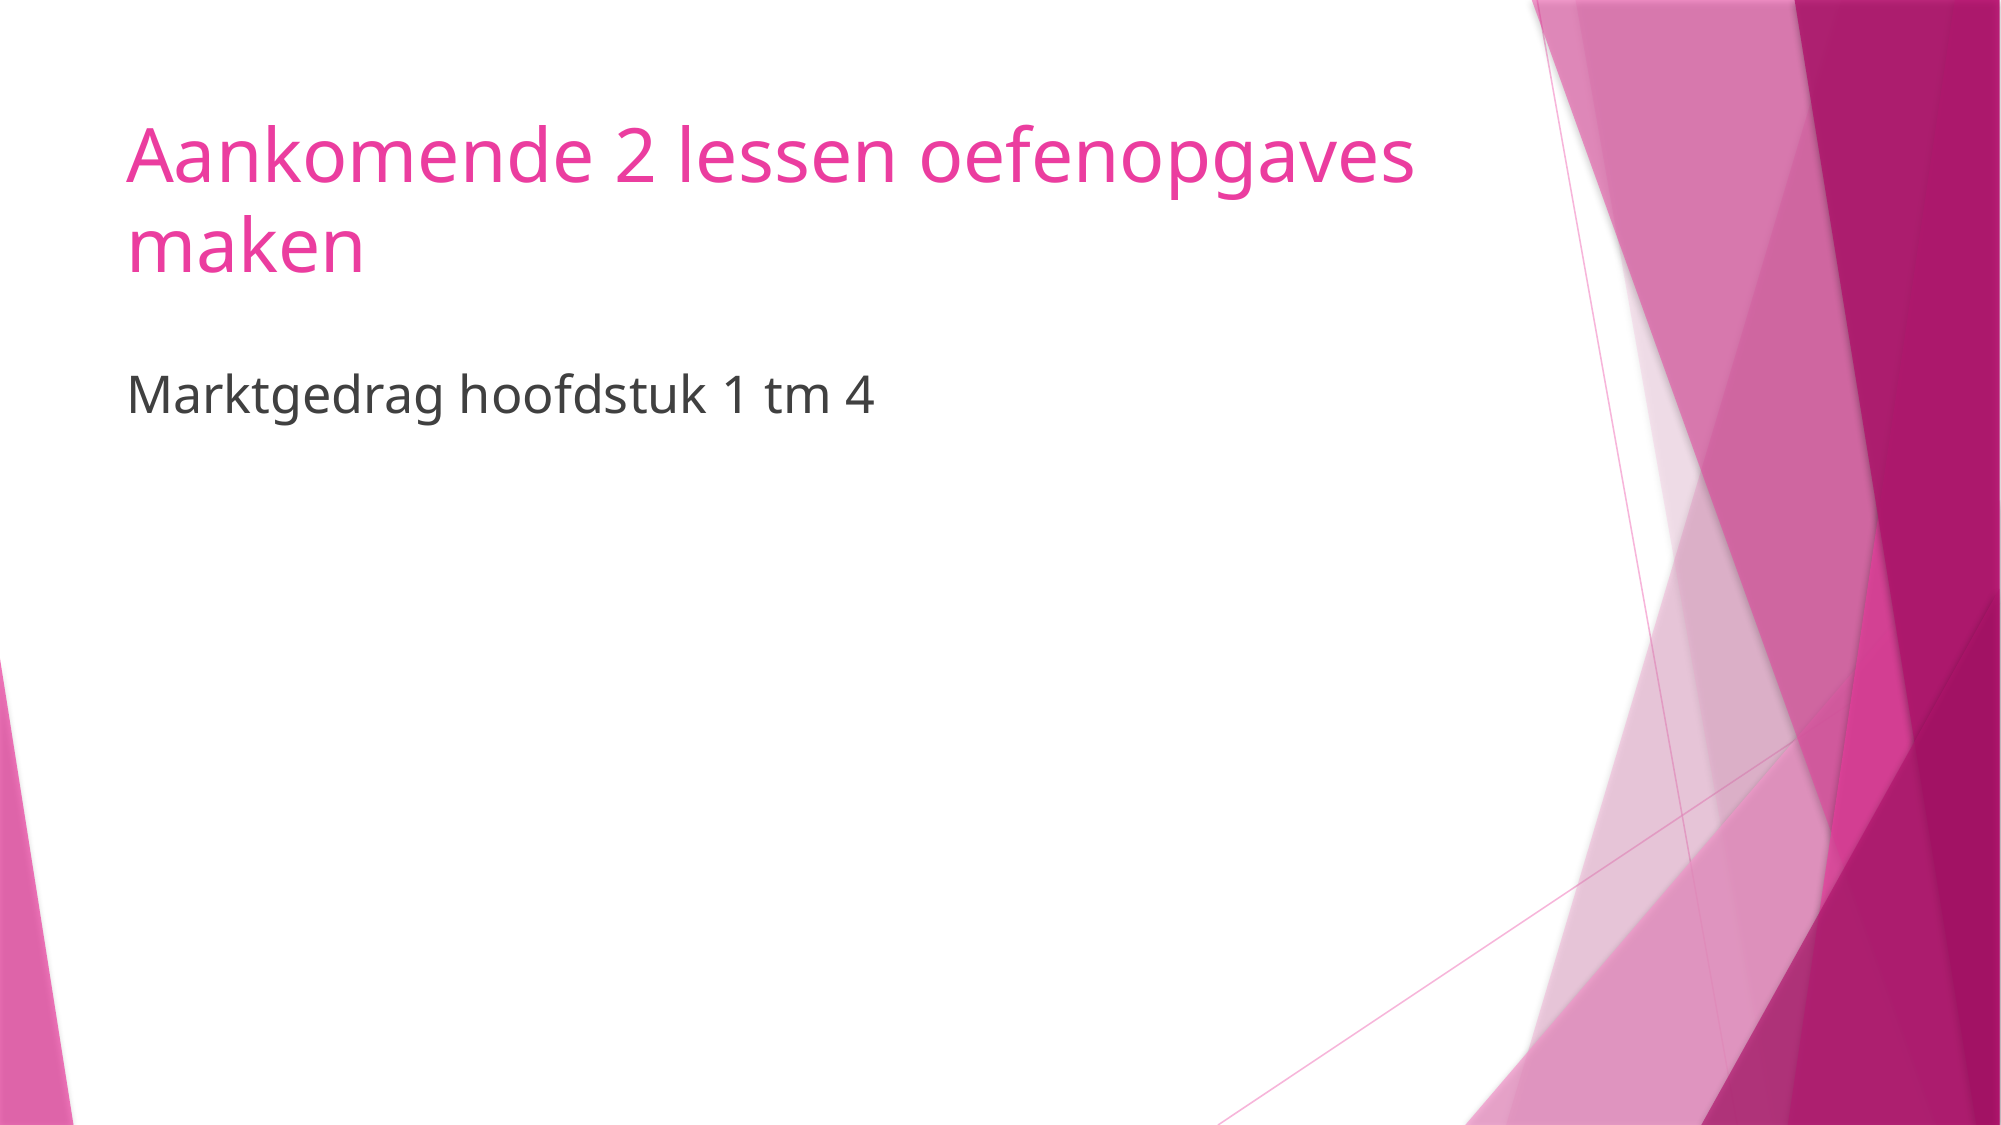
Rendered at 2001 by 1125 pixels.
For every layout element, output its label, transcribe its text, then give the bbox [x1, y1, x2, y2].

list Marktgedrag hoofdstuk 1 tm 4 [111, 354, 1522, 992]
title Aankomende 2 lessen oefenopgaves maken [111, 99, 1522, 317]
